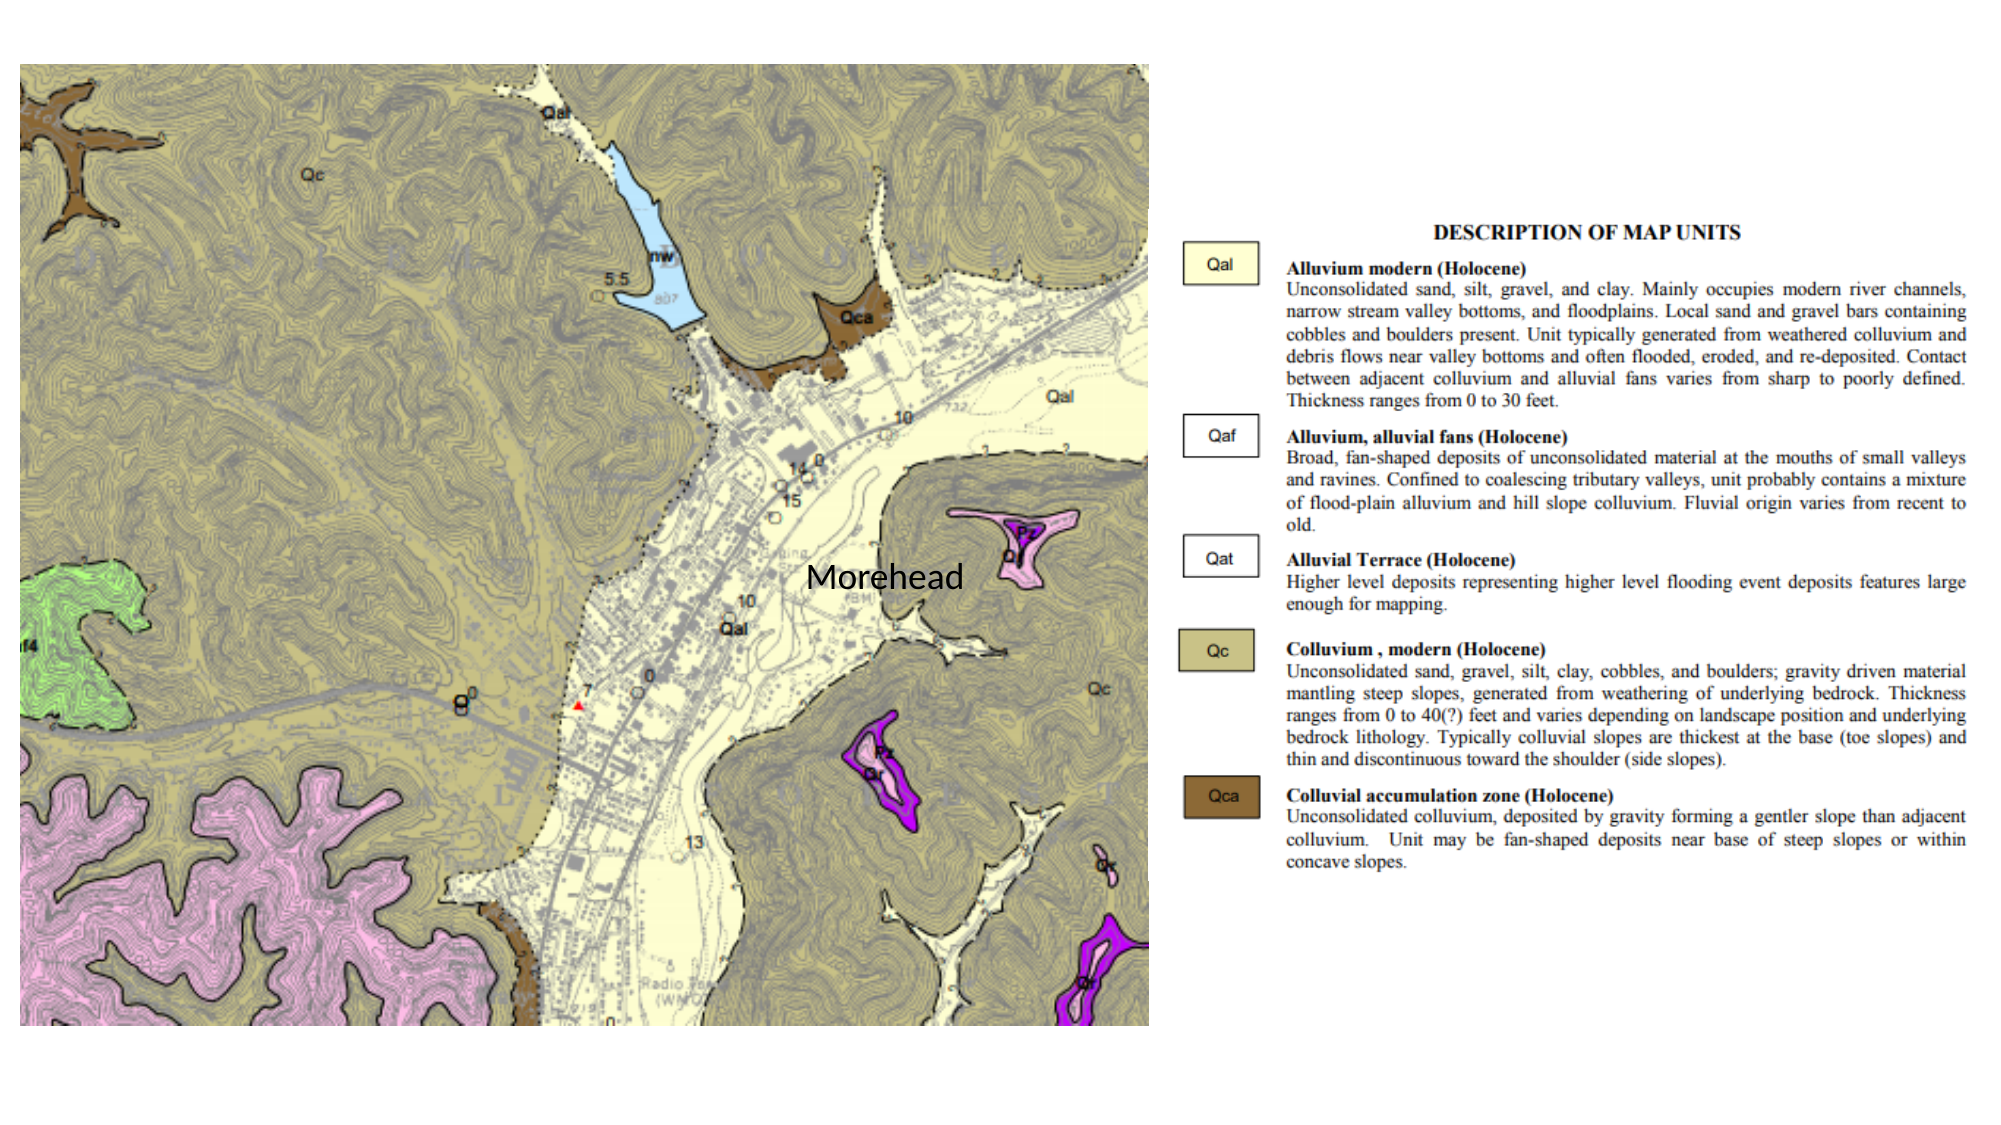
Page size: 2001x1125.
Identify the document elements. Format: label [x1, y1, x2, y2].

picture [20, 64, 1984, 1026]
